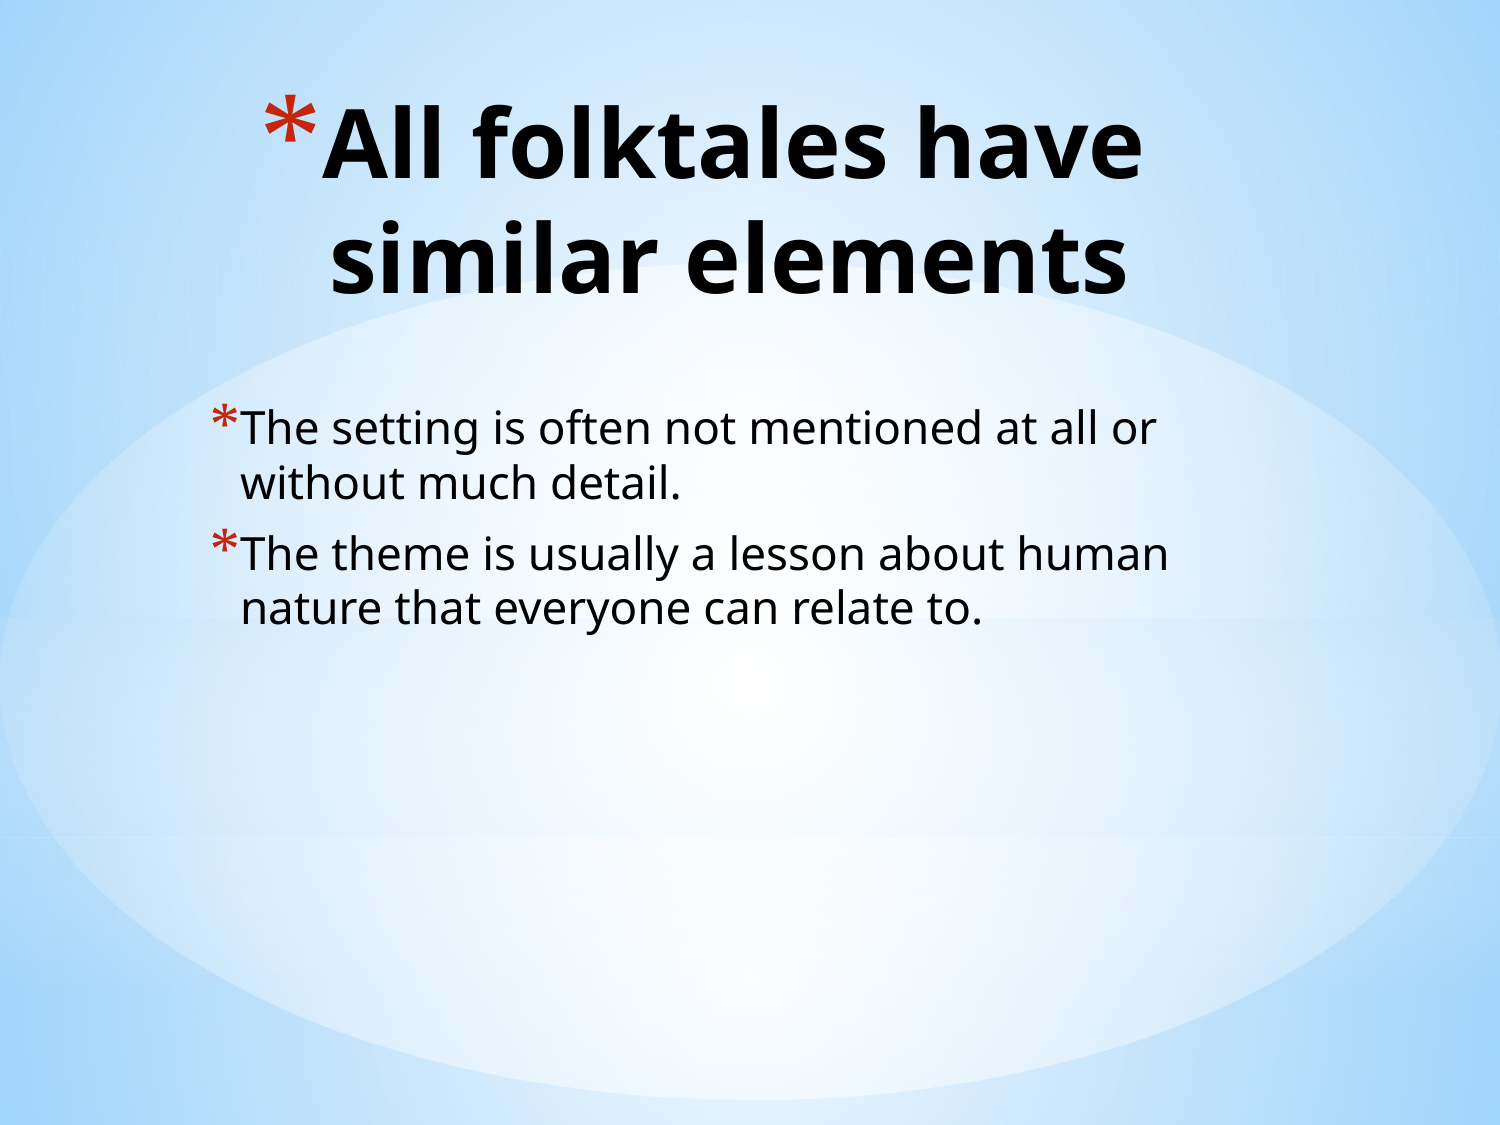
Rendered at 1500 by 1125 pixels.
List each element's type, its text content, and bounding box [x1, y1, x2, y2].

list The setting is often not mentioned at all or without much detail. The theme is usually a lesson about human nature that everyone can relate to. [187, 391, 1238, 962]
title All folktales have similar elements [169, 75, 1238, 264]
